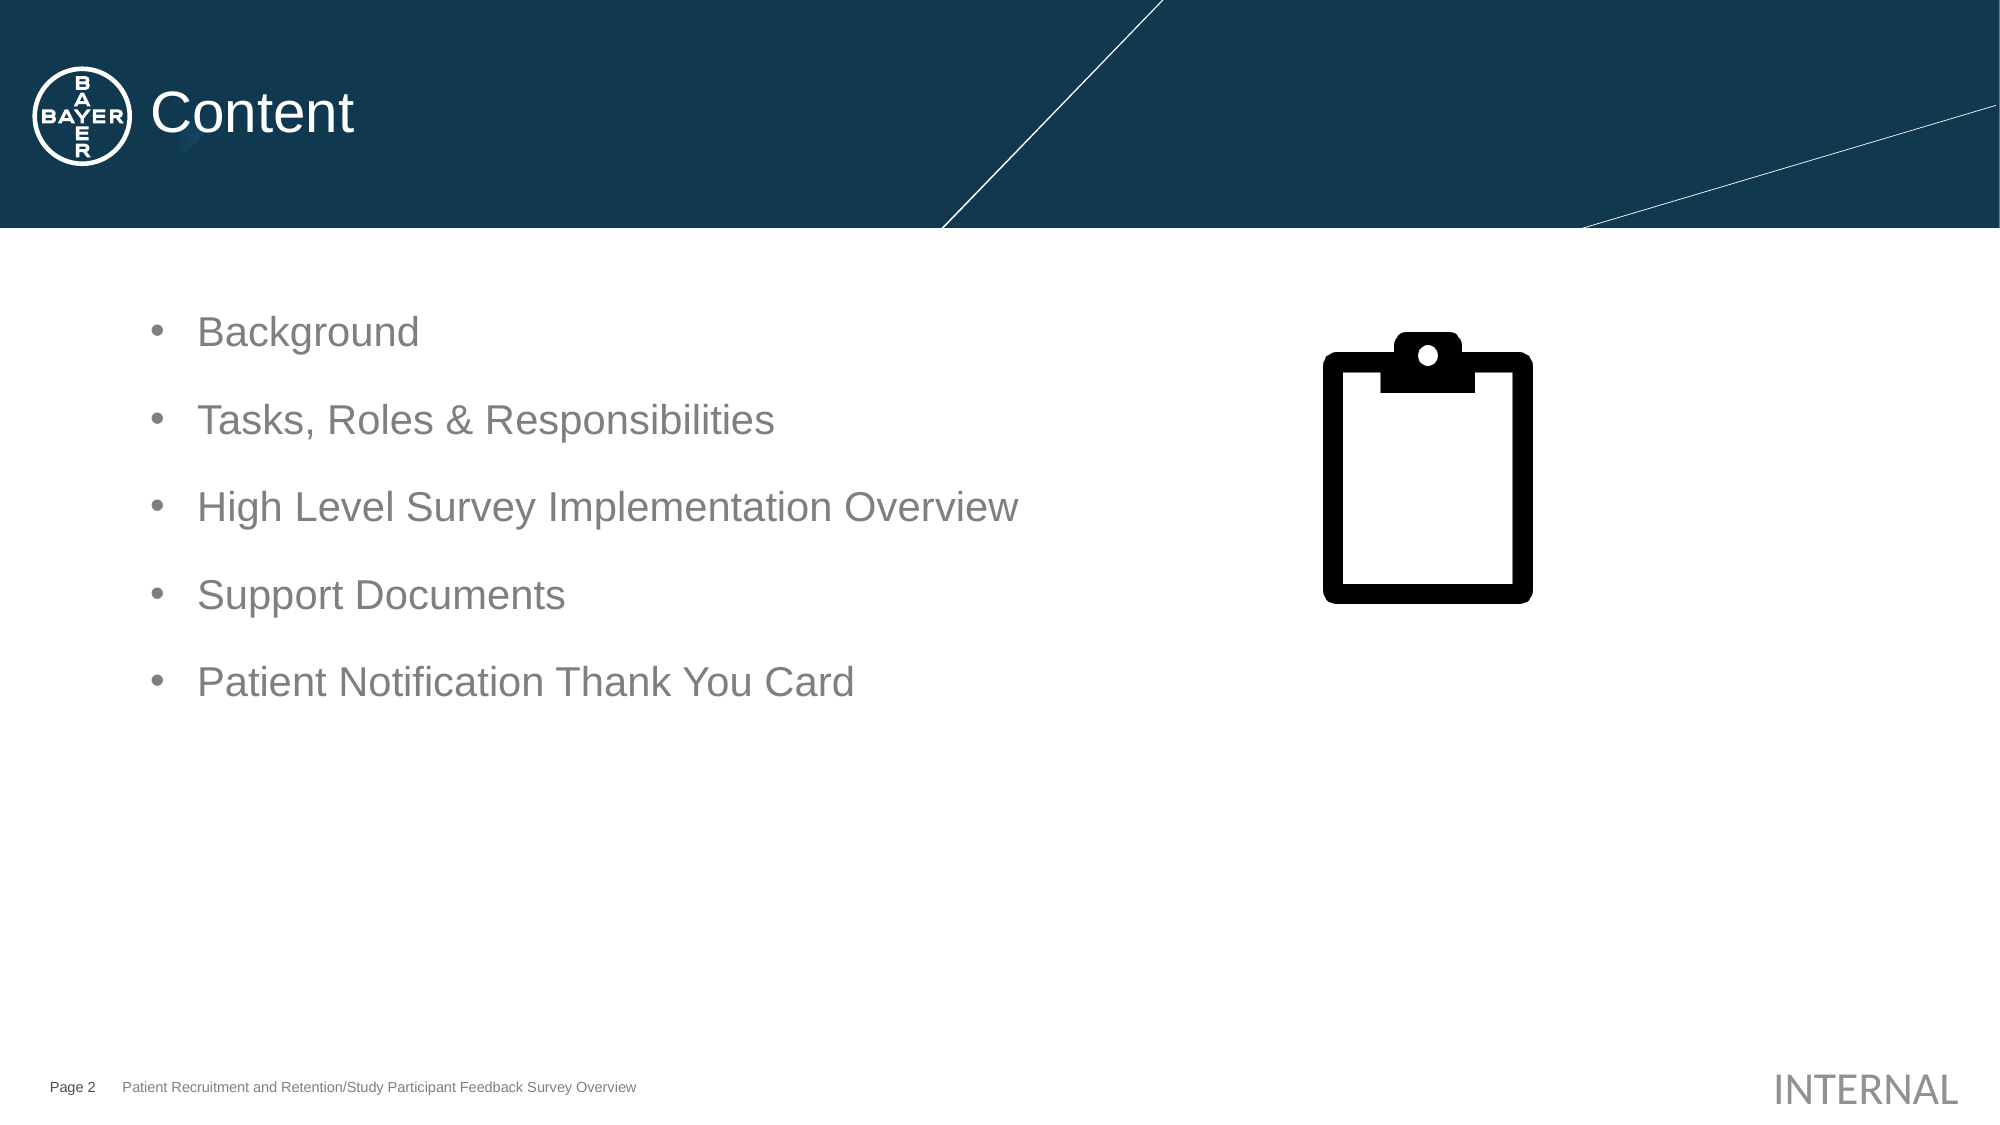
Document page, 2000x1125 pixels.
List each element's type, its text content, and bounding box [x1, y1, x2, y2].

footer Patient Recruitment and Retention/Study Participant Feedback Survey Overview [122, 1077, 1540, 1096]
picture [1264, 304, 1591, 632]
list Background Tasks, Roles & Responsibilities High Level Survey Implementation Overview Support Documents Patient Notification Thank You Card [150, 305, 1790, 939]
title Content [150, 65, 1922, 152]
slide_number Page 2 [40, 1077, 105, 1096]
